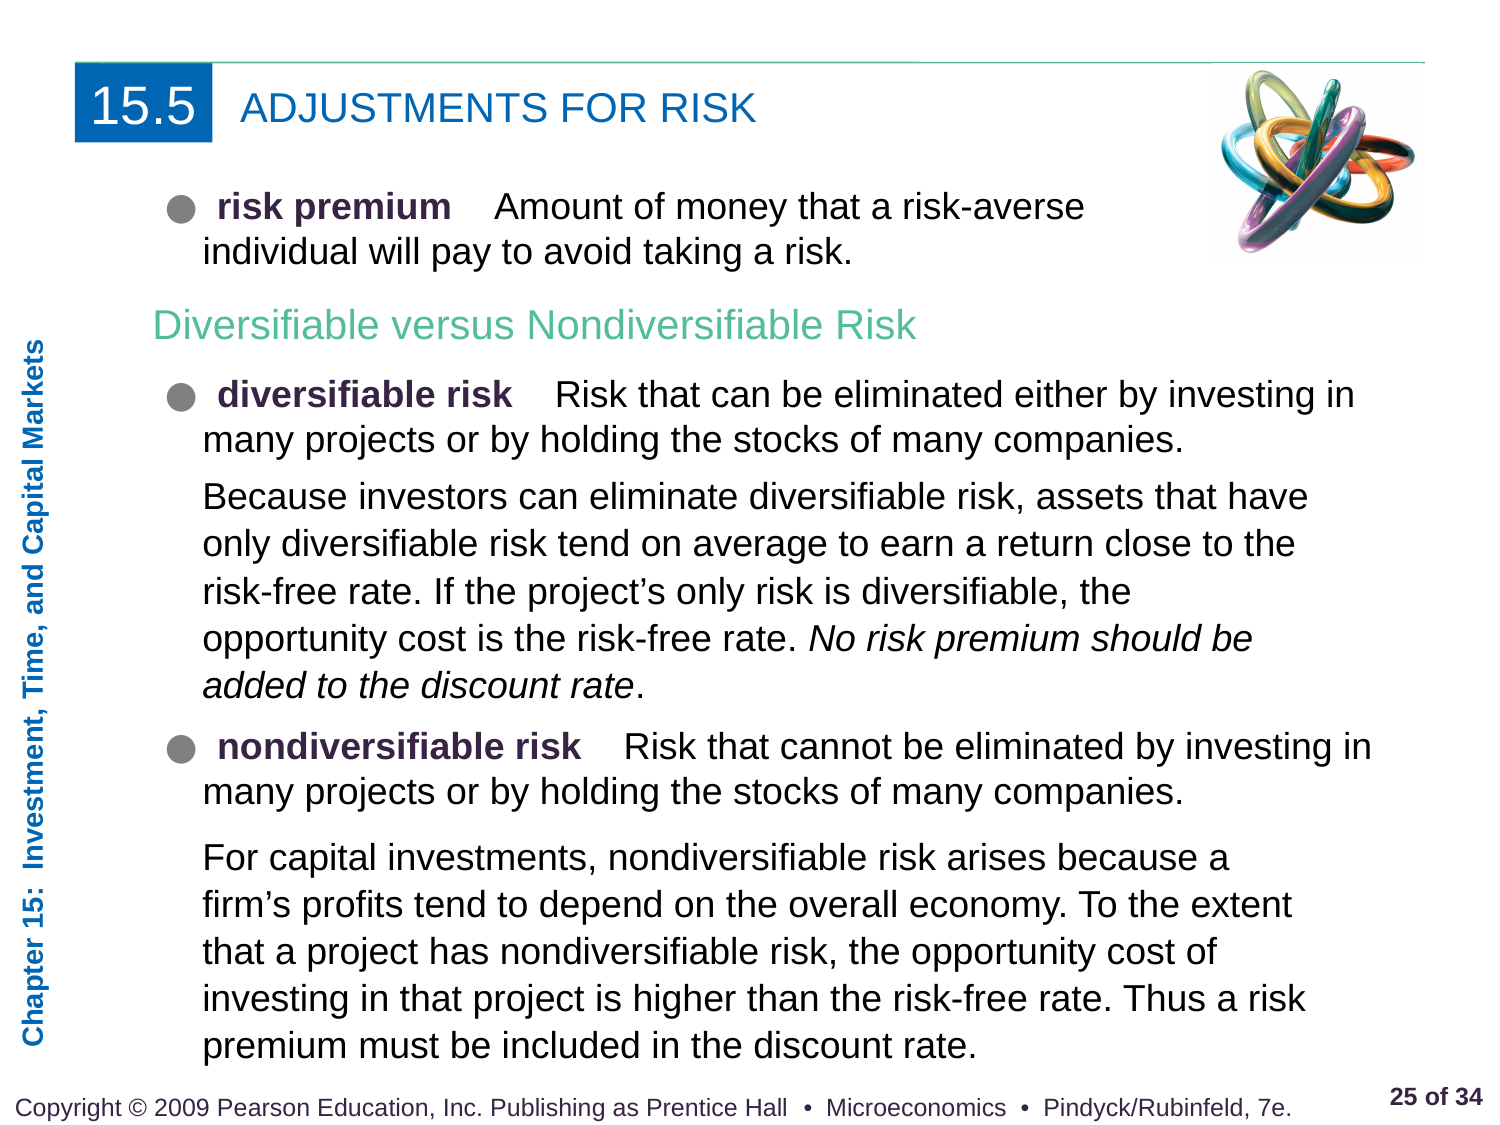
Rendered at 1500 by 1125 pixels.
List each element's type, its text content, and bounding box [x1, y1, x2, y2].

text_box ● risk premium Amount of money that a risk-averse individual will pay to avoid taking a risk. [149, 174, 1213, 280]
text_box ● diversifiable risk Risk that can be eliminated either by investing in many projects or by holding the stocks of many companies. [150, 362, 1388, 468]
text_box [74, 62, 1425, 143]
text_box Because investors can eliminate diversifiable risk, assets that have only diversifiable risk tend on average to earn a return close to the risk-free rate. If the project’s only risk is diversifiable, the opportunity cost is the risk-free rate. No risk premium should be added to the discount rate. [187, 462, 1338, 714]
picture [1212, 63, 1422, 263]
text_box ● nondiversifiable risk Risk that cannot be eliminated by investing in many projects or by holding the stocks of many companies. [150, 715, 1388, 820]
text_box For capital investments, nondiversifiable risk arises because a firm’s profits tend to depend on the overall economy. To the extent that a project has nondiversifiable risk, the opportunity cost of investing in that project is higher than the risk-free rate. Thus a risk premium must be included in the discount rate. [187, 822, 1338, 1074]
list Diversifiable versus Nondiversifiable Risk [137, 299, 1175, 359]
